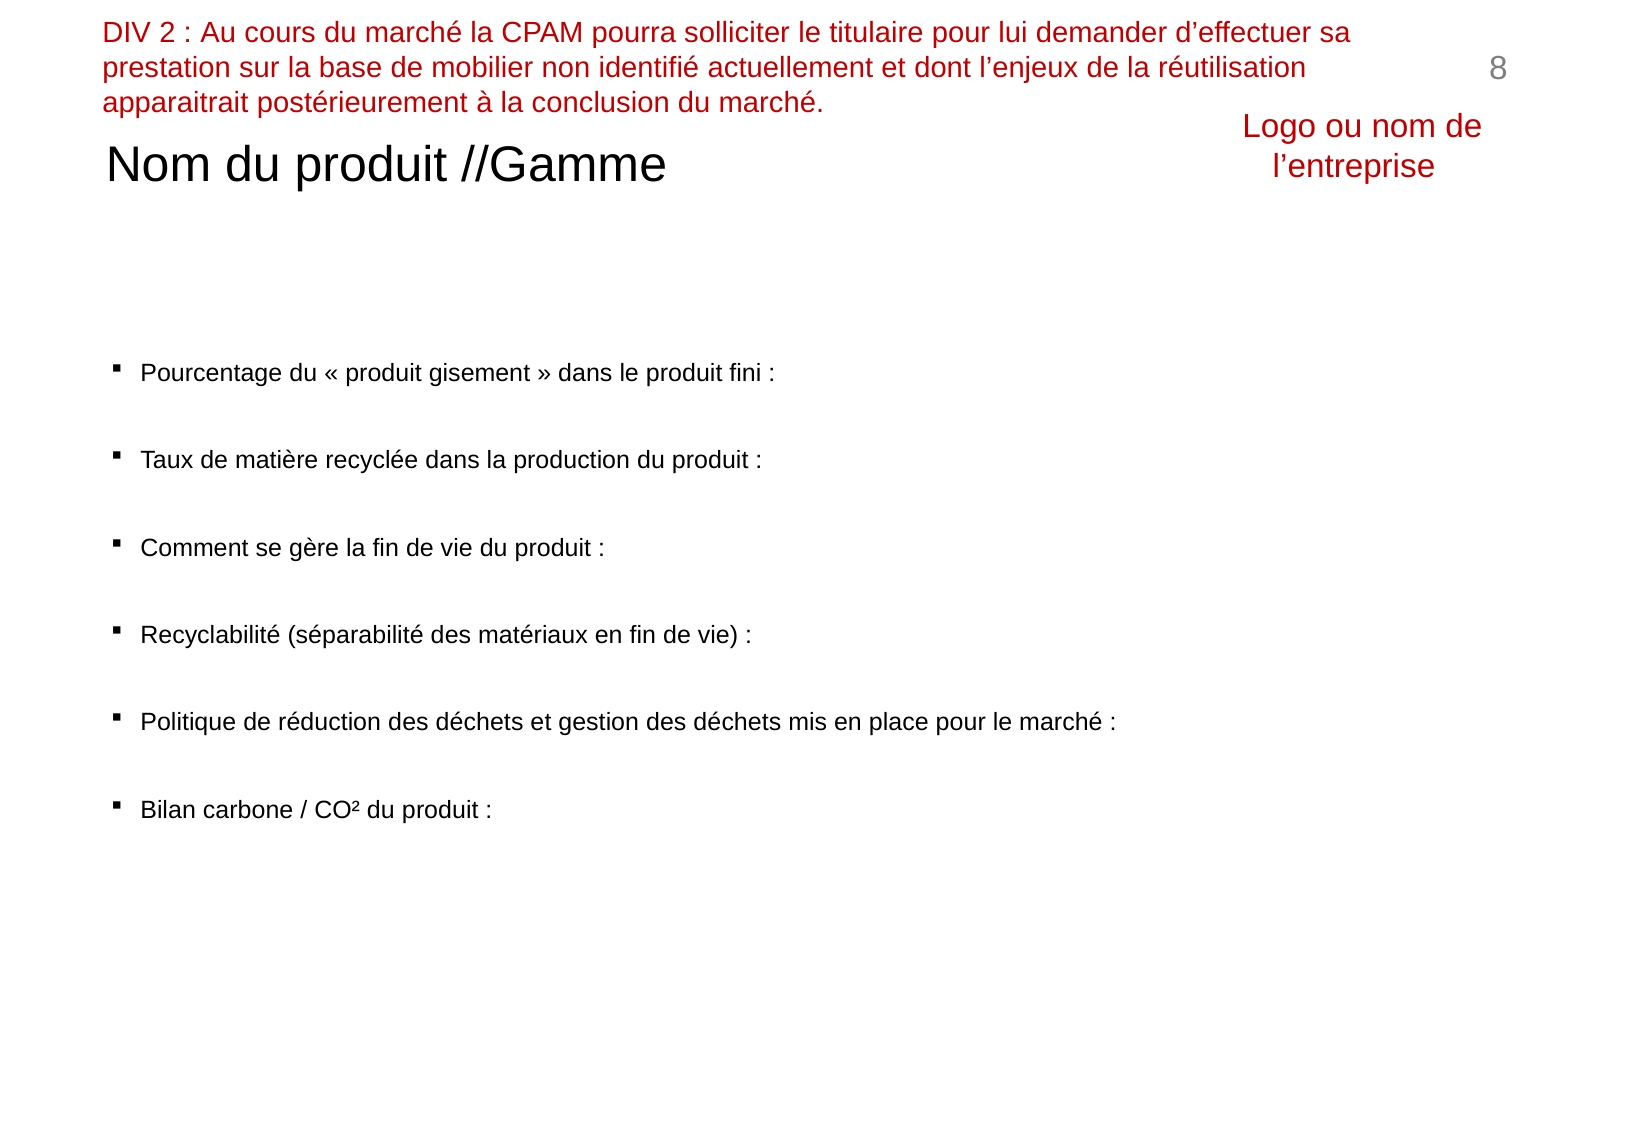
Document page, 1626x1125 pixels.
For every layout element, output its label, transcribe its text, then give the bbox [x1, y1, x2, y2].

list Nom du produit //Gamme [91, 109, 1523, 215]
slide_number 8 [1426, 19, 1523, 91]
text_box Logo ou nom de l’entreprise [1141, 91, 1567, 197]
text_box Pourcentage du « produit gisement » dans le produit fini : Taux de matière recyclée dans la production du produit : Comment se gère la fin de vie du produit : Recyclabilité (séparabilité des matériaux en fin de vie) : Politique de réduction des déchets et gestion des déchets mis en place pour le marché : Bilan carbone / CO² du produit : [81, 304, 1333, 1067]
title DIV 2 : Au cours du marché la CPAM pourra solliciter le titulaire pour lui demander d’effectuer sa prestation sur la base de mobilier non identifié actuellement et dont l’enjeux de la réutilisation apparaitrait postérieurement à la conclusion du marché. [102, 19, 1426, 109]
